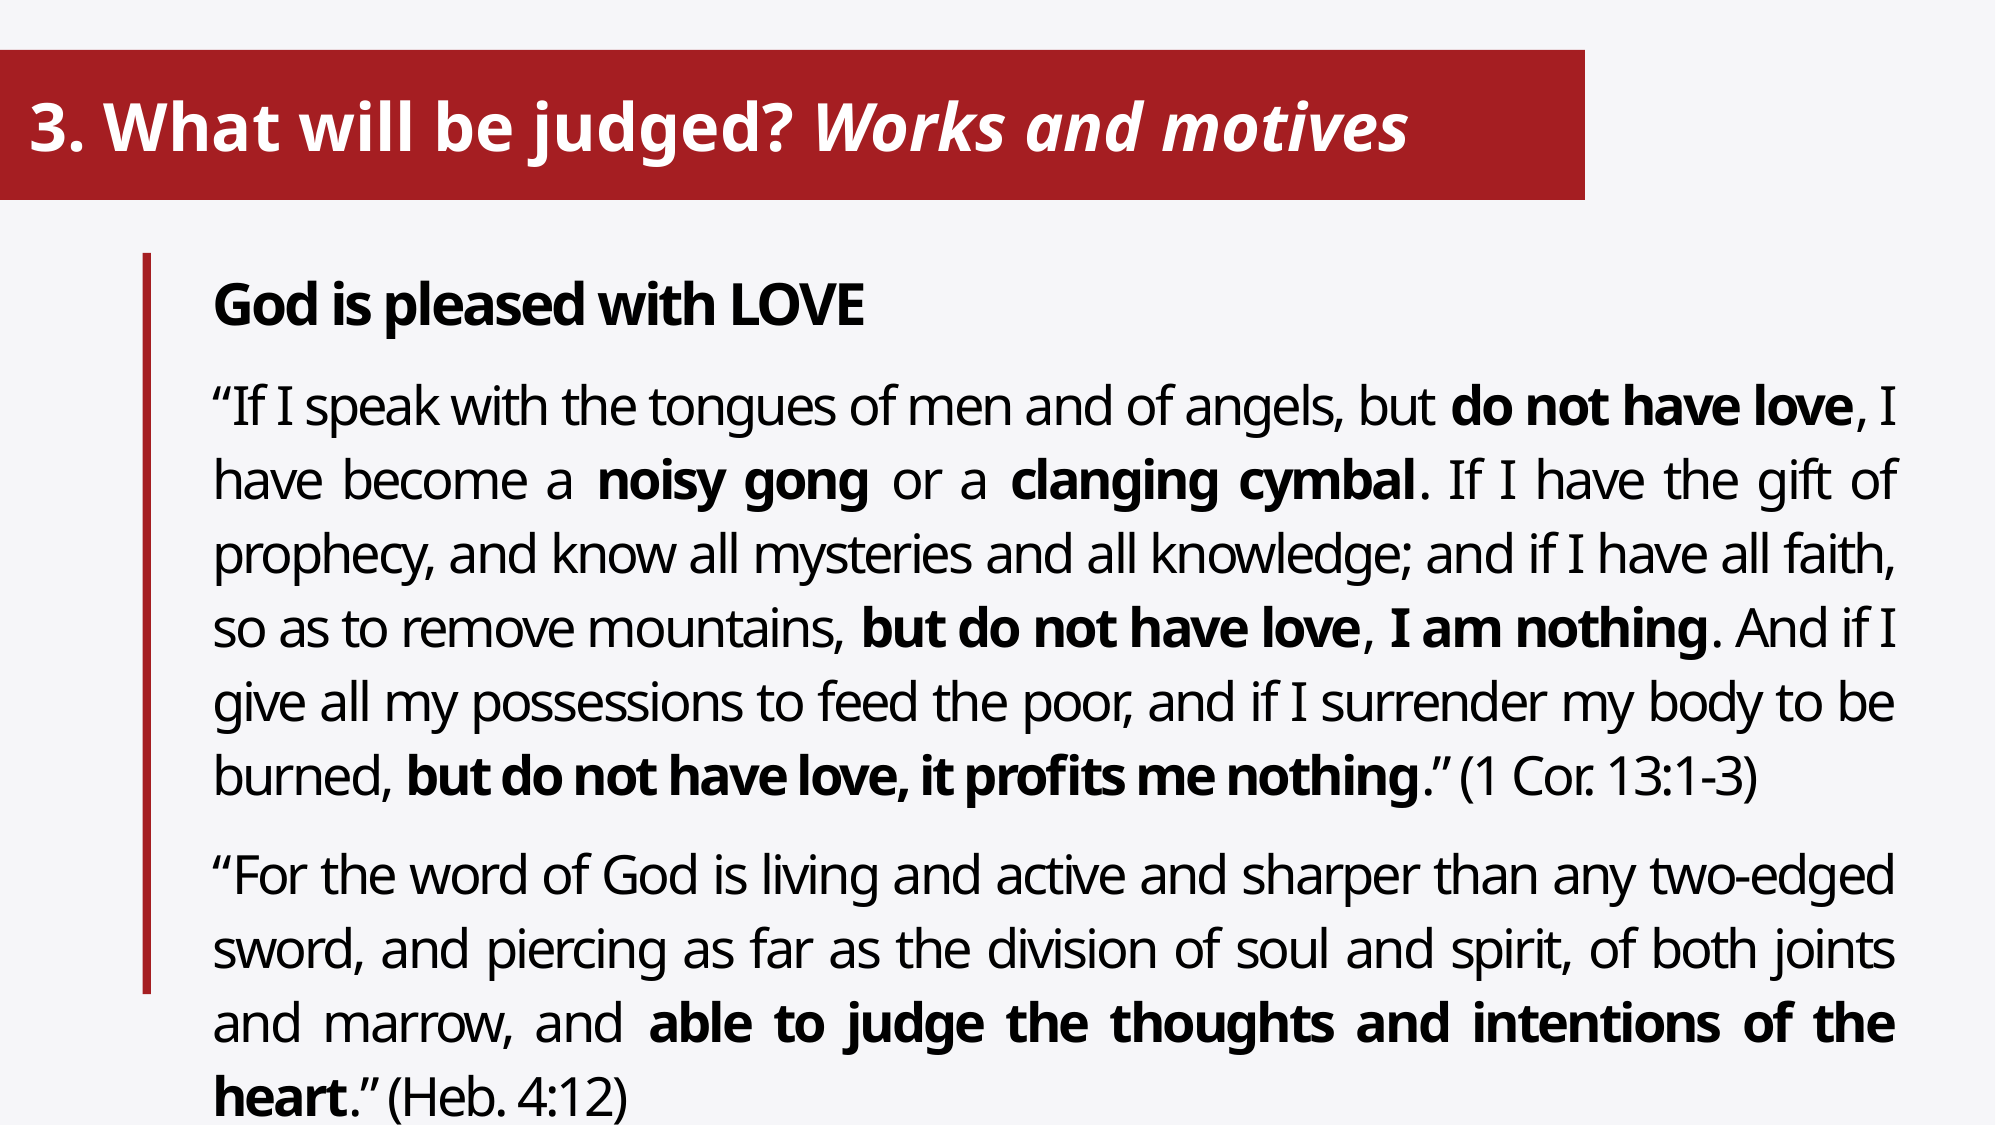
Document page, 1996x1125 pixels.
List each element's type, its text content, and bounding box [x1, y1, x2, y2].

title 3. What will be judged? Works and motives [14, 62, 1810, 188]
subtitle God is pleased with LOVE “If I speak with the tongues of men and of angels, but do not have love, I have become a noisy gong or a clanging cymbal. If I have the gift of prophecy, and know all mysteries and all knowledge; and if I have all faith, so as to remove mountains, but do not have love, I am nothing. And if I give all my possessions to feed the poor, and if I surrender my body to be burned, but do not have love, it profits me nothing.” (1 Cor. 13:1-3) “For the word of God is living and active and sharper than any two-edged sword, and piercing as far as the division of soul and spirit, of both joints and marrow, and able to judge the thoughts and intentions of the heart.” (Heb. 4:12) [197, 249, 1910, 1000]
